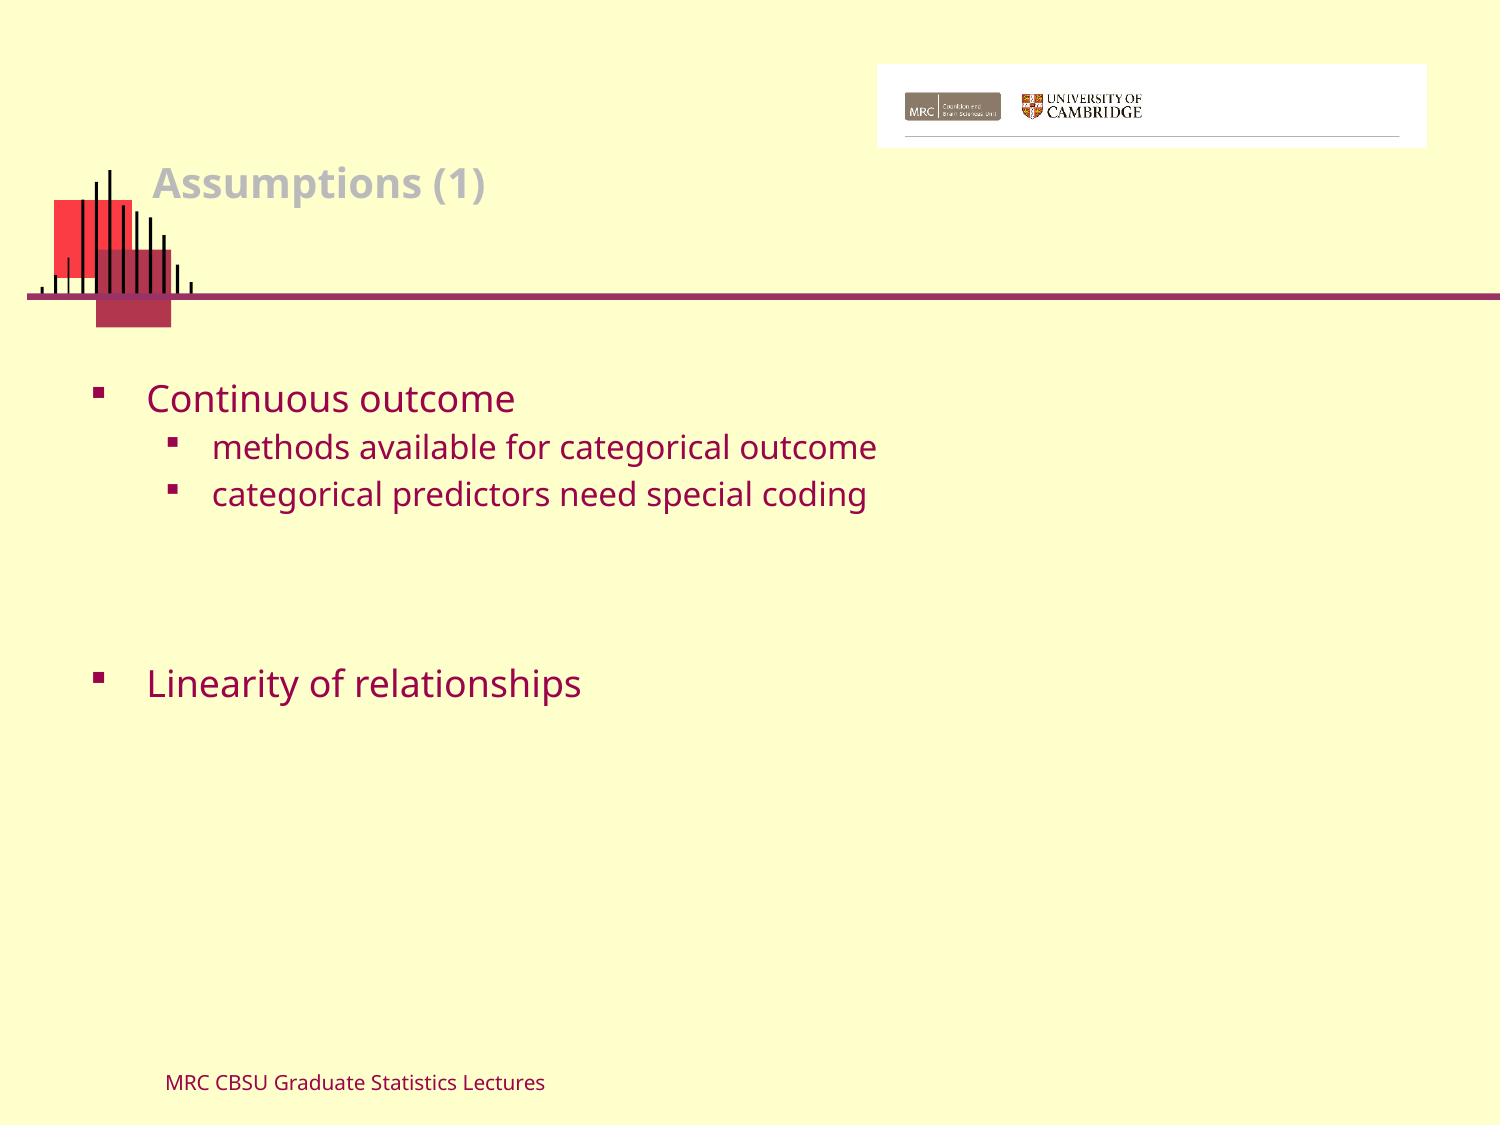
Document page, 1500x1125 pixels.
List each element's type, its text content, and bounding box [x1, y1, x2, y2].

footer MRC CBSU Graduate Statistics Lectures [149, 1062, 988, 1101]
list Continuous outcome methods available for categorical outcome categorical predictors need special coding Linearity of relationships [75, 262, 1425, 1038]
picture [877, 64, 1427, 148]
title Assumptions (1) [137, 137, 988, 233]
